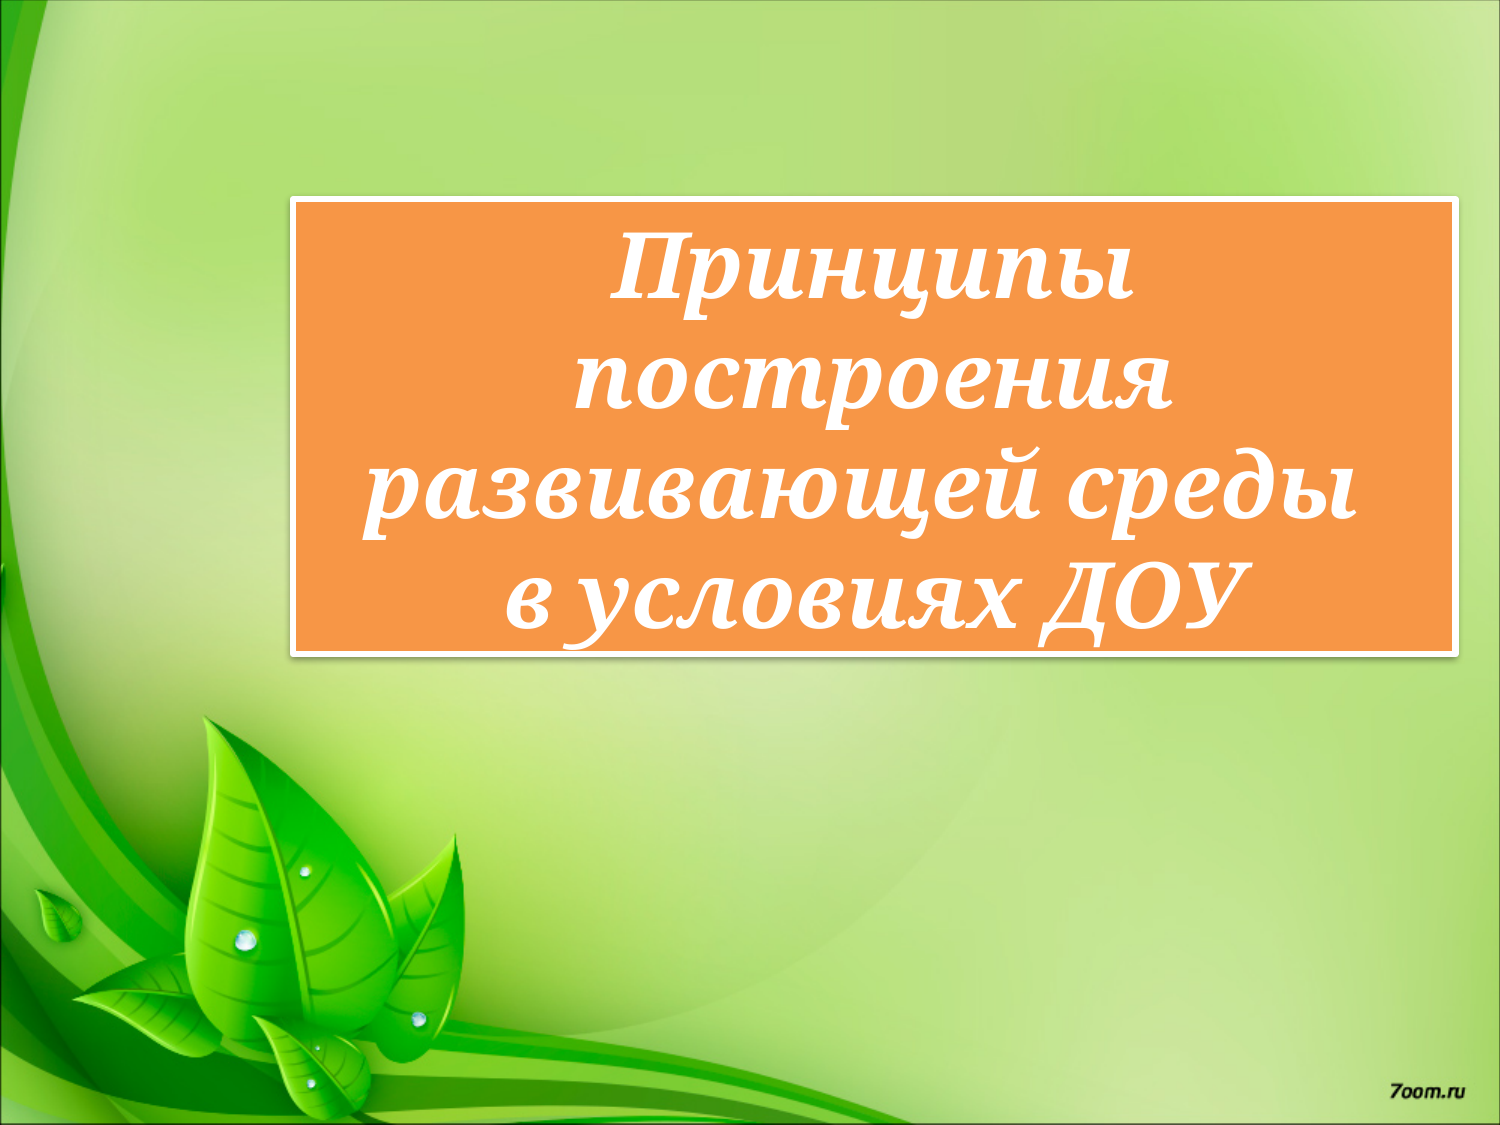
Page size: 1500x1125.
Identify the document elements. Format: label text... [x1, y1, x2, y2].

picture [0, 0, 1500, 1125]
title Принципы построения развивающей среды в условиях ДОУ [290, 196, 1459, 657]
